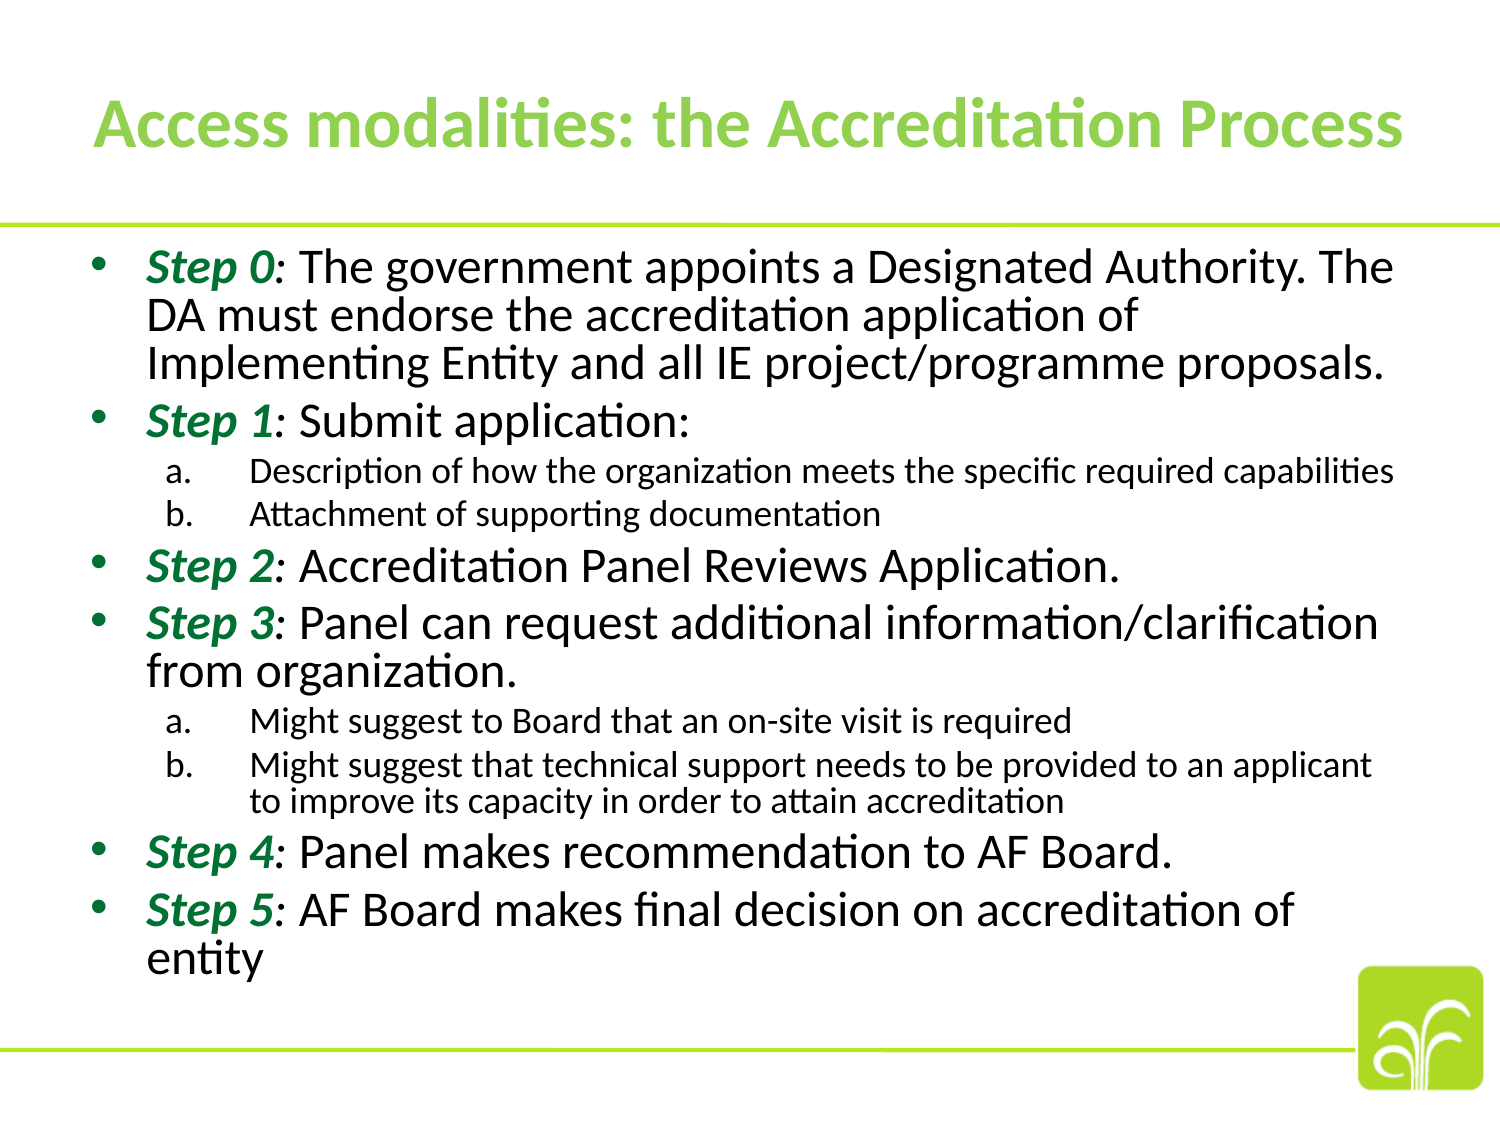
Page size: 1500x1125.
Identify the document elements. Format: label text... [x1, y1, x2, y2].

list Step 0: The government appoints a Designated Authority. The DA must endorse the accreditation application of Implementing Entity and all IE project/programme proposals. Step 1: Submit application: Description of how the organization meets the specific required capabilities Attachment of supporting documentation Step 2: Accreditation Panel Reviews Application. Step 3: Panel can request additional information/clarification from organization. Might suggest to Board that an on-site visit is required Might suggest that technical support needs to be provided to an applicant to improve its capacity in order to attain accreditation Step 4: Panel makes recommendation to AF Board. Step 5: AF Board makes final decision on accreditation of entity [75, 237, 1425, 1038]
title Access modalities: the Accreditation Process [75, 24, 1425, 213]
picture [1324, 948, 1500, 1105]
